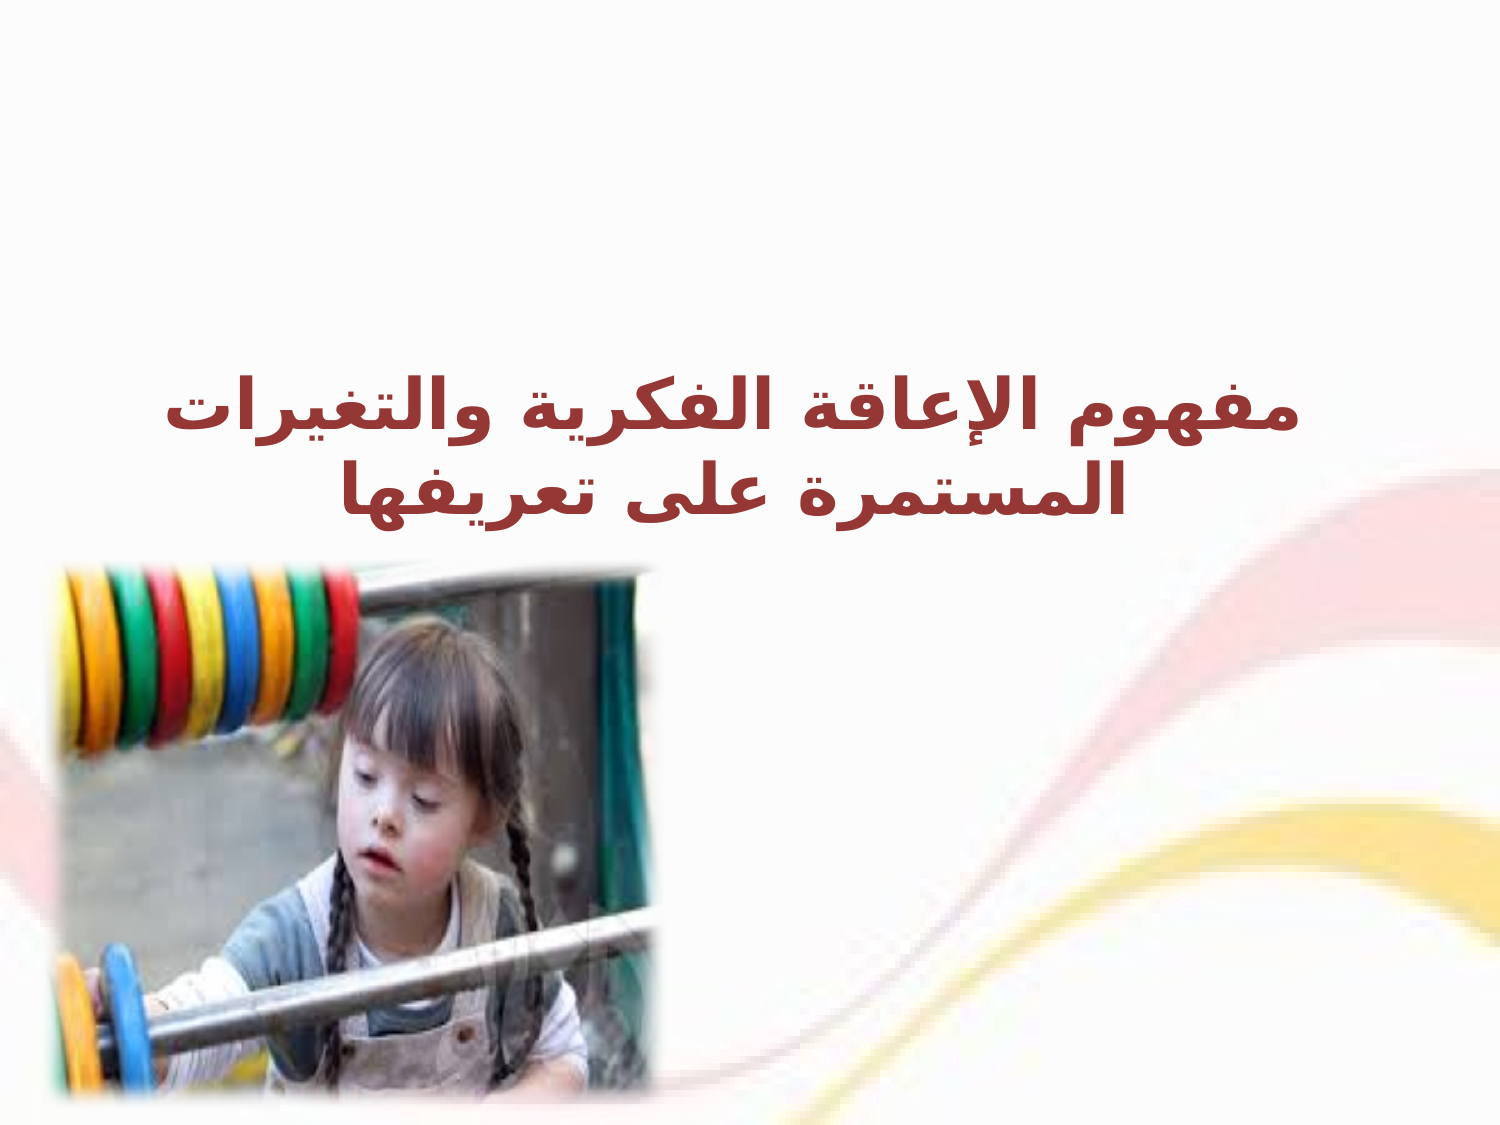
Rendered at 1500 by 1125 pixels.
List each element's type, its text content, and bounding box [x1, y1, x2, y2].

picture [0, 0, 1500, 1125]
title مفهوم الإعاقة الفكرية والتغيرات المستمرة على تعريفها [29, 349, 1439, 538]
